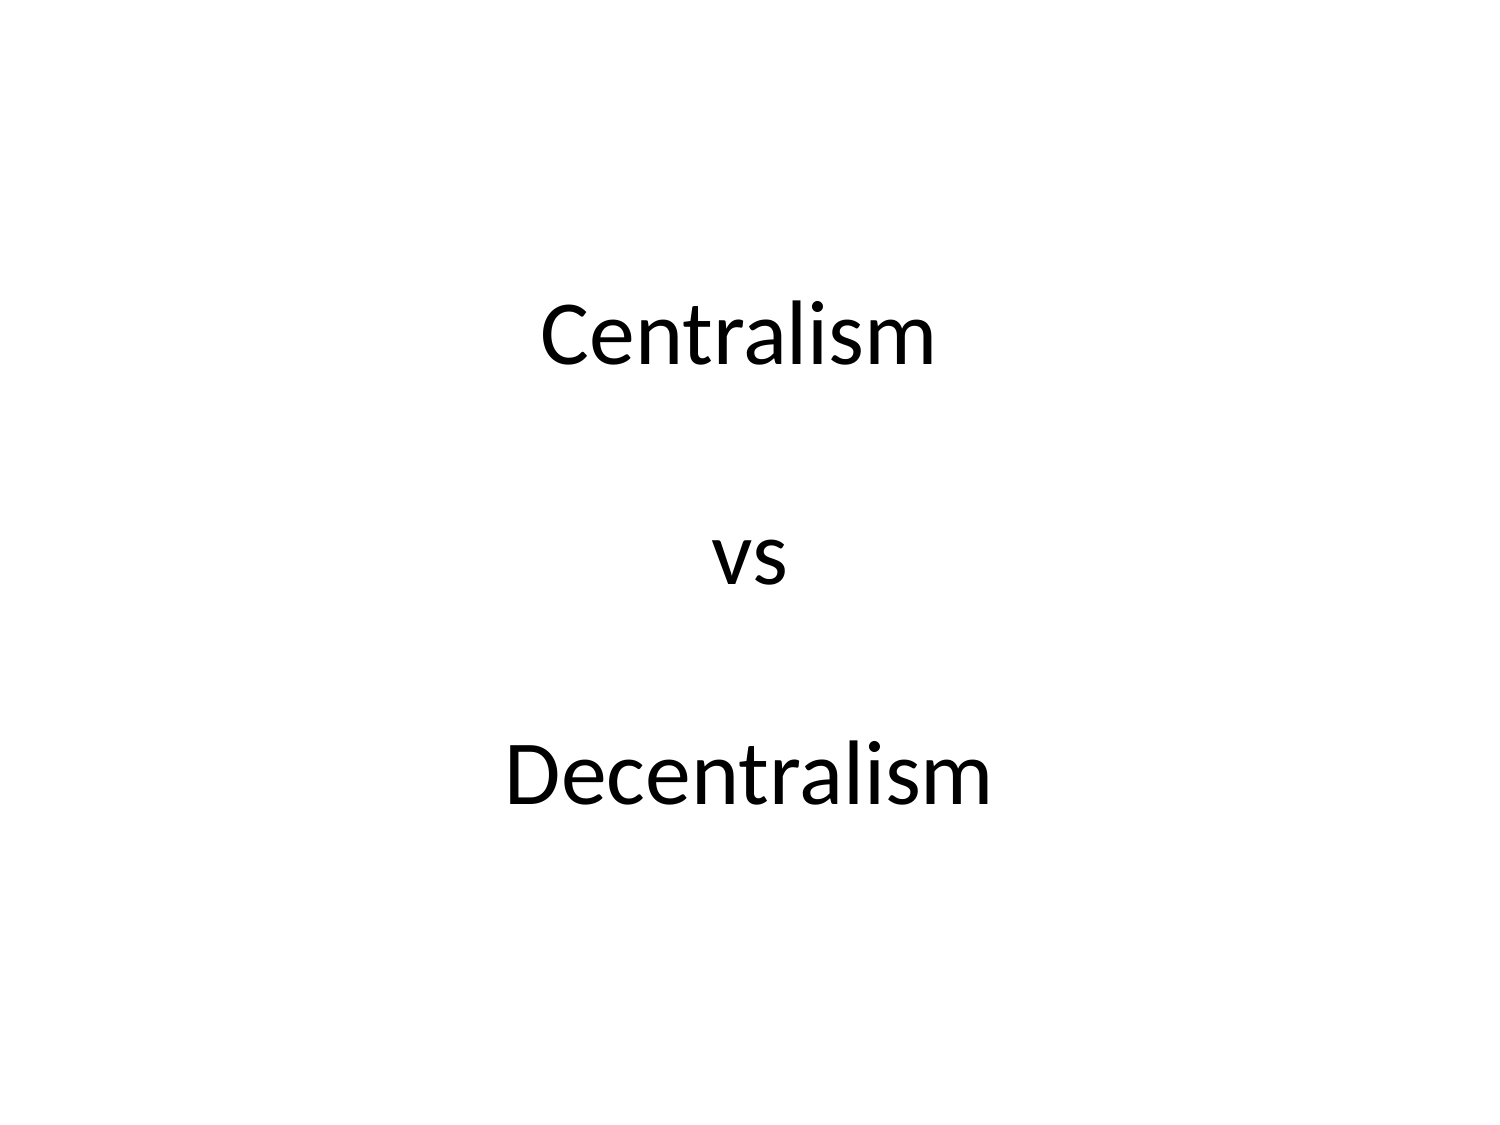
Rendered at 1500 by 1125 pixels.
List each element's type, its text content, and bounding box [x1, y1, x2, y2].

title Centralism vs Decentralism [74, 44, 1426, 1051]
